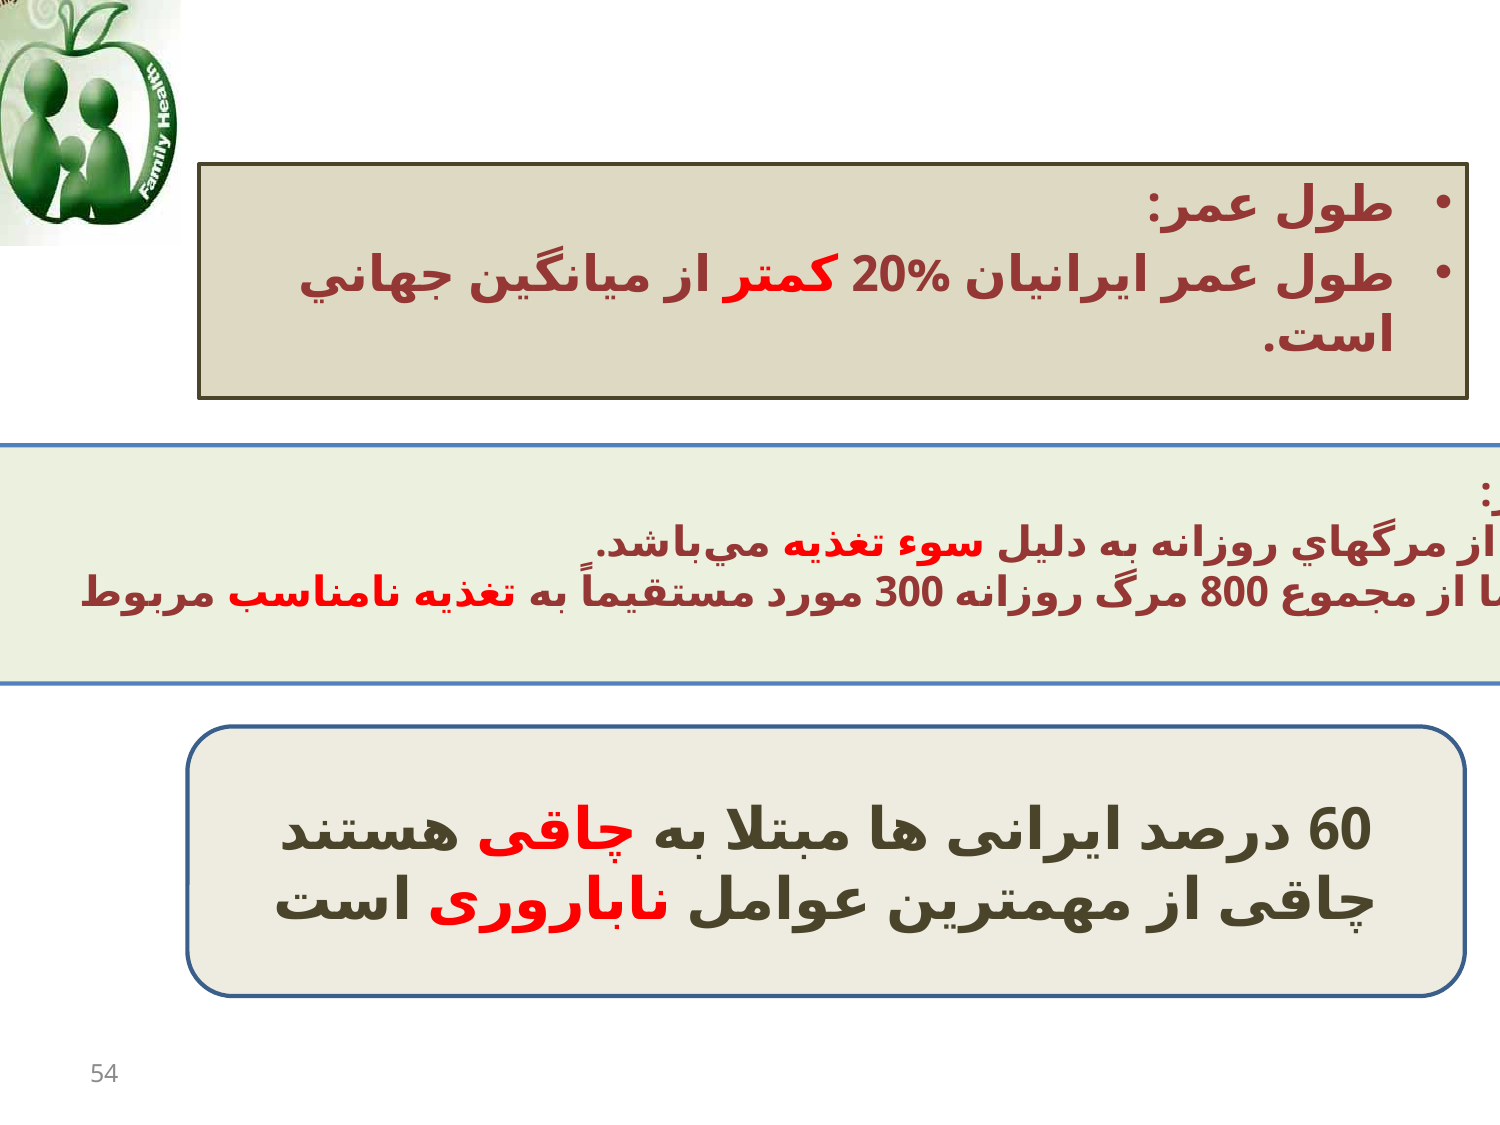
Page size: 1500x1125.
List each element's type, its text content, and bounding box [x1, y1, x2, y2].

text_box 60 درصد ایرانی ها مبتلا به چاقی هستند چاقی از مهمترین عوامل ناباروری است [185, 724, 1467, 999]
slide_number 54 [75, 1042, 425, 1103]
picture [0, 0, 181, 247]
text_box مرگ و مير: حدود %40 از مرگهاي روزانه به دليل سوء تغذيه مي‌باشد. در كشور ما از مجموع 800 مرگ روزانه 300 مورد مستقيماً به تغذيه نامناسب مربوط است. [0, 443, 1500, 686]
list طول عمر: طول عمر ايرانيان %20 كمتر از ميانگين جهاني است. [197, 162, 1469, 400]
